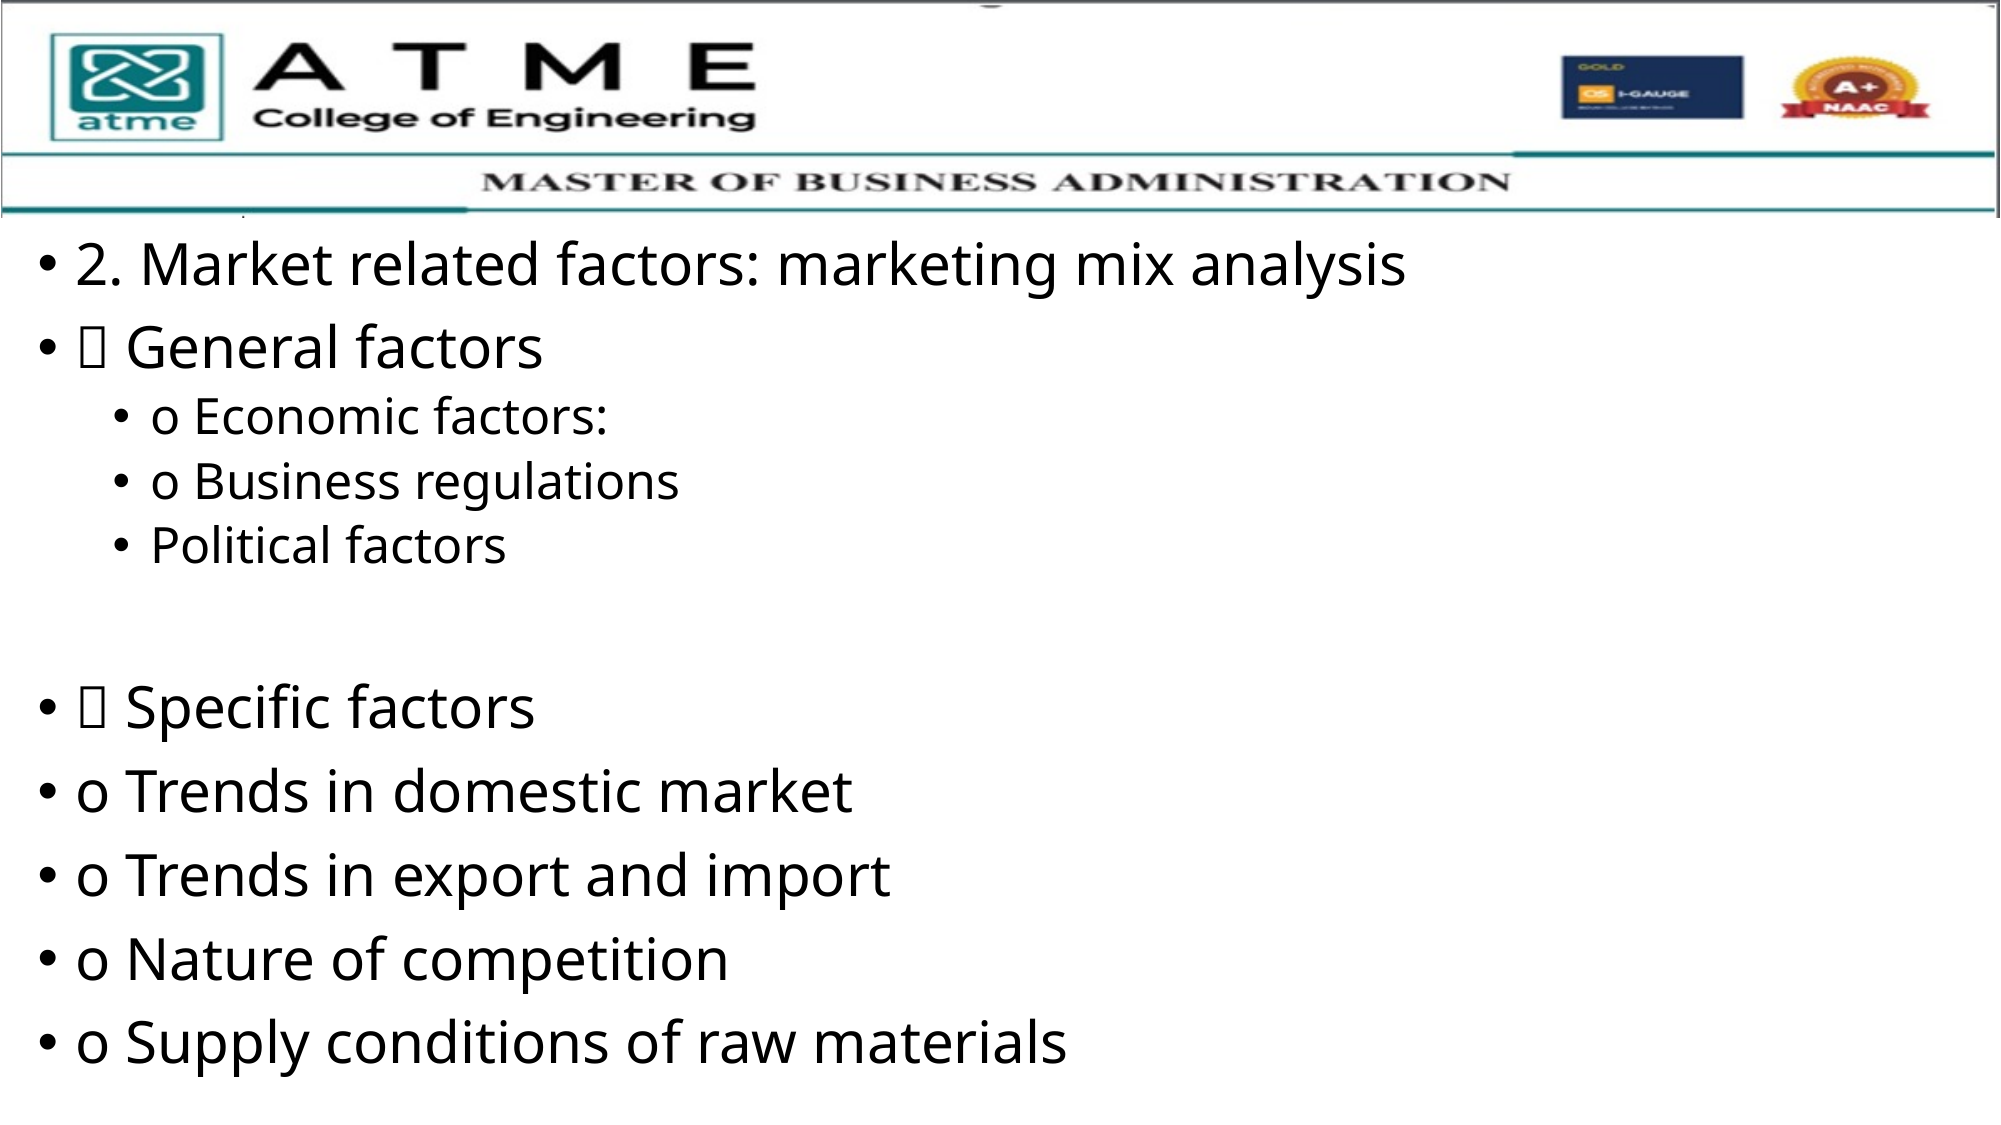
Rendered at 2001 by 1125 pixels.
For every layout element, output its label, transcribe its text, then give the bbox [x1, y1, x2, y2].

list 2. Market related factors: marketing mix analysis  General factors o Economic factors: o Business regulations Political factors  Specific factors o Trends in domestic market o Trends in export and import o Nature of competition o Supply conditions of raw materials [22, 227, 1985, 1096]
picture [1, 0, 2000, 218]
